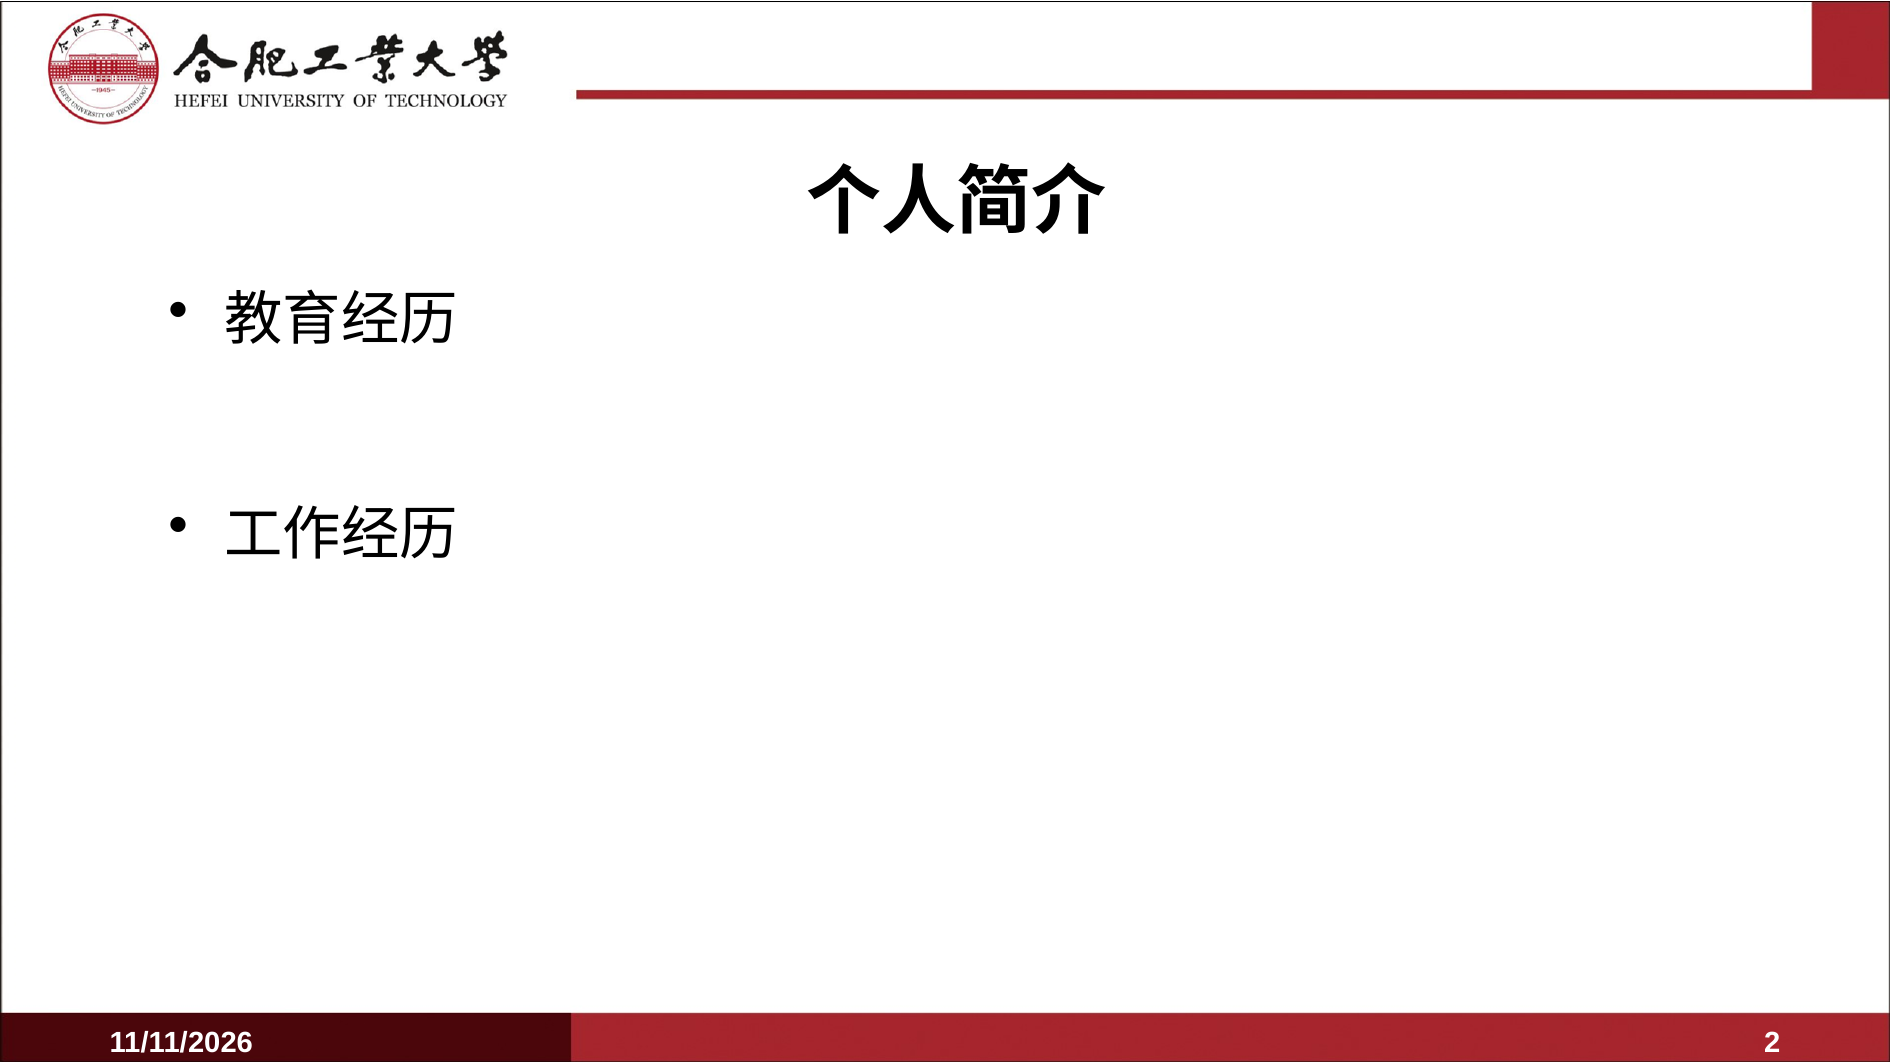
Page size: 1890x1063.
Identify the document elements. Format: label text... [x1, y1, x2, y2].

text_box 教育经历 工作经历 [153, 273, 1760, 872]
slide_number 1 [1354, 1015, 1796, 1063]
text_box 个人简介 [153, 121, 1760, 273]
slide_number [94, 1015, 536, 1063]
picture [0, 1, 1890, 1062]
